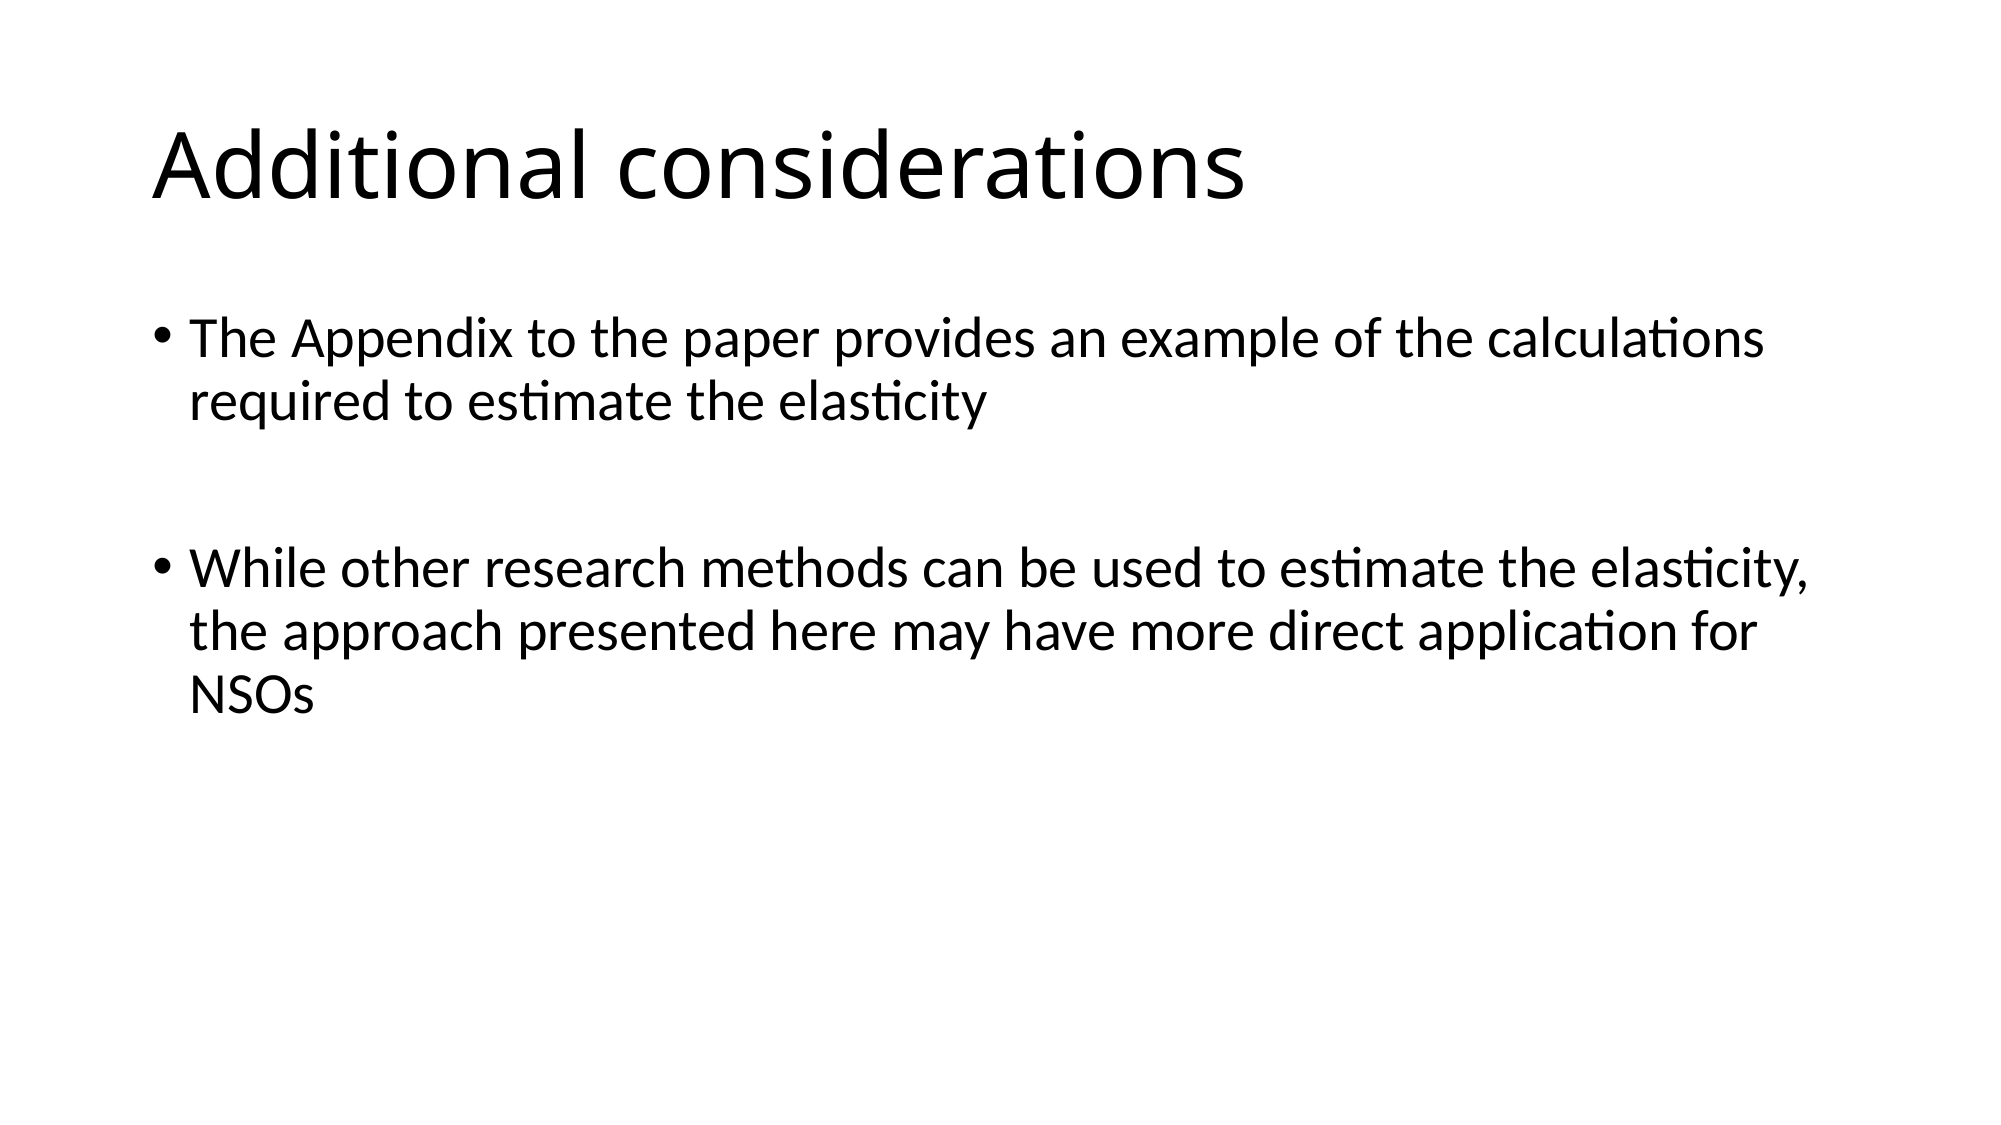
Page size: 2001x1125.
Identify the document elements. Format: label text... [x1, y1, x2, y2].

title Additional considerations [137, 59, 1863, 278]
list The Appendix to the paper provides an example of the calculations required to estimate the elasticity While other research methods can be used to estimate the elasticity, the approach presented here may have more direct application for NSOs [137, 299, 1863, 1014]
